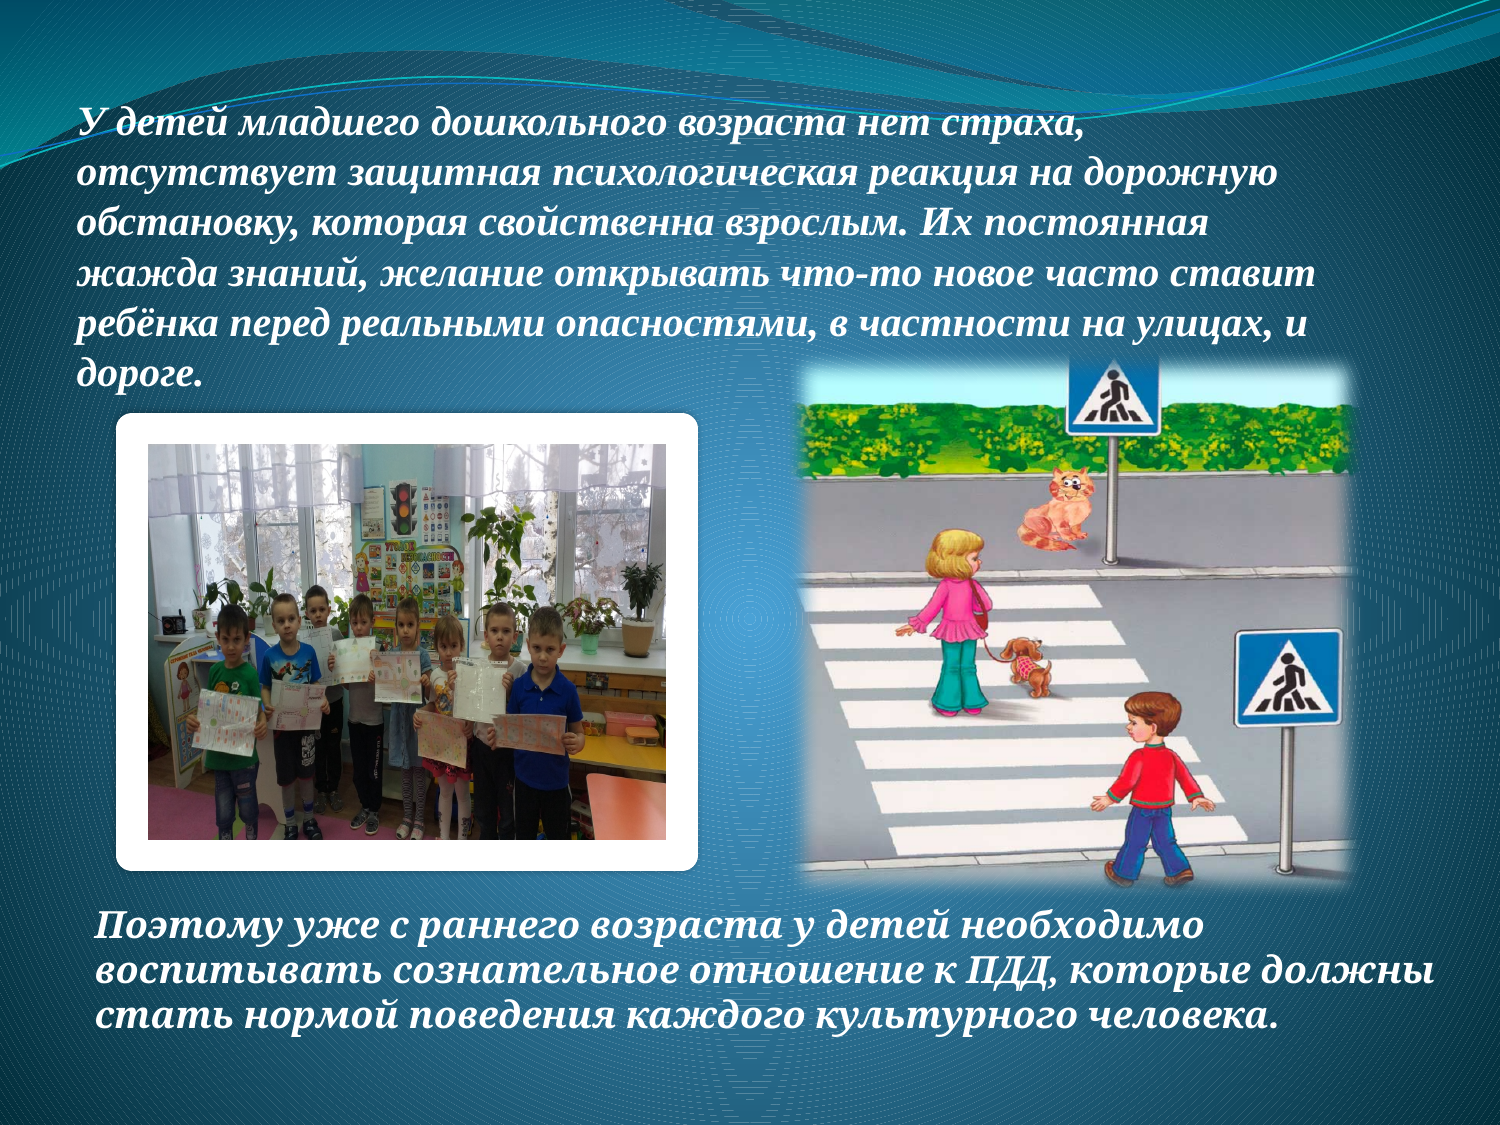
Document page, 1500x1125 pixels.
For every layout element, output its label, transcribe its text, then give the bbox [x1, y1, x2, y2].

picture [785, 349, 1365, 902]
picture [147, 444, 667, 840]
list Поэтому уже с раннего возраста у детей необходимо воспитывать сознательное отношение к ПДД, которые должны стать нормой поведения каждого культурного человека. [86, 893, 1471, 1083]
title У детей младшего дошкольного возраста нет страха, отсутствует защитная психологическая реакция на дорожную обстановку, которая свойственна взрослым. Их постоянная жажда знаний, желание открывать что-то новое часто ставит ребёнка перед реальными опасностями, в частности на улицах, и дороге. [76, 78, 1352, 445]
